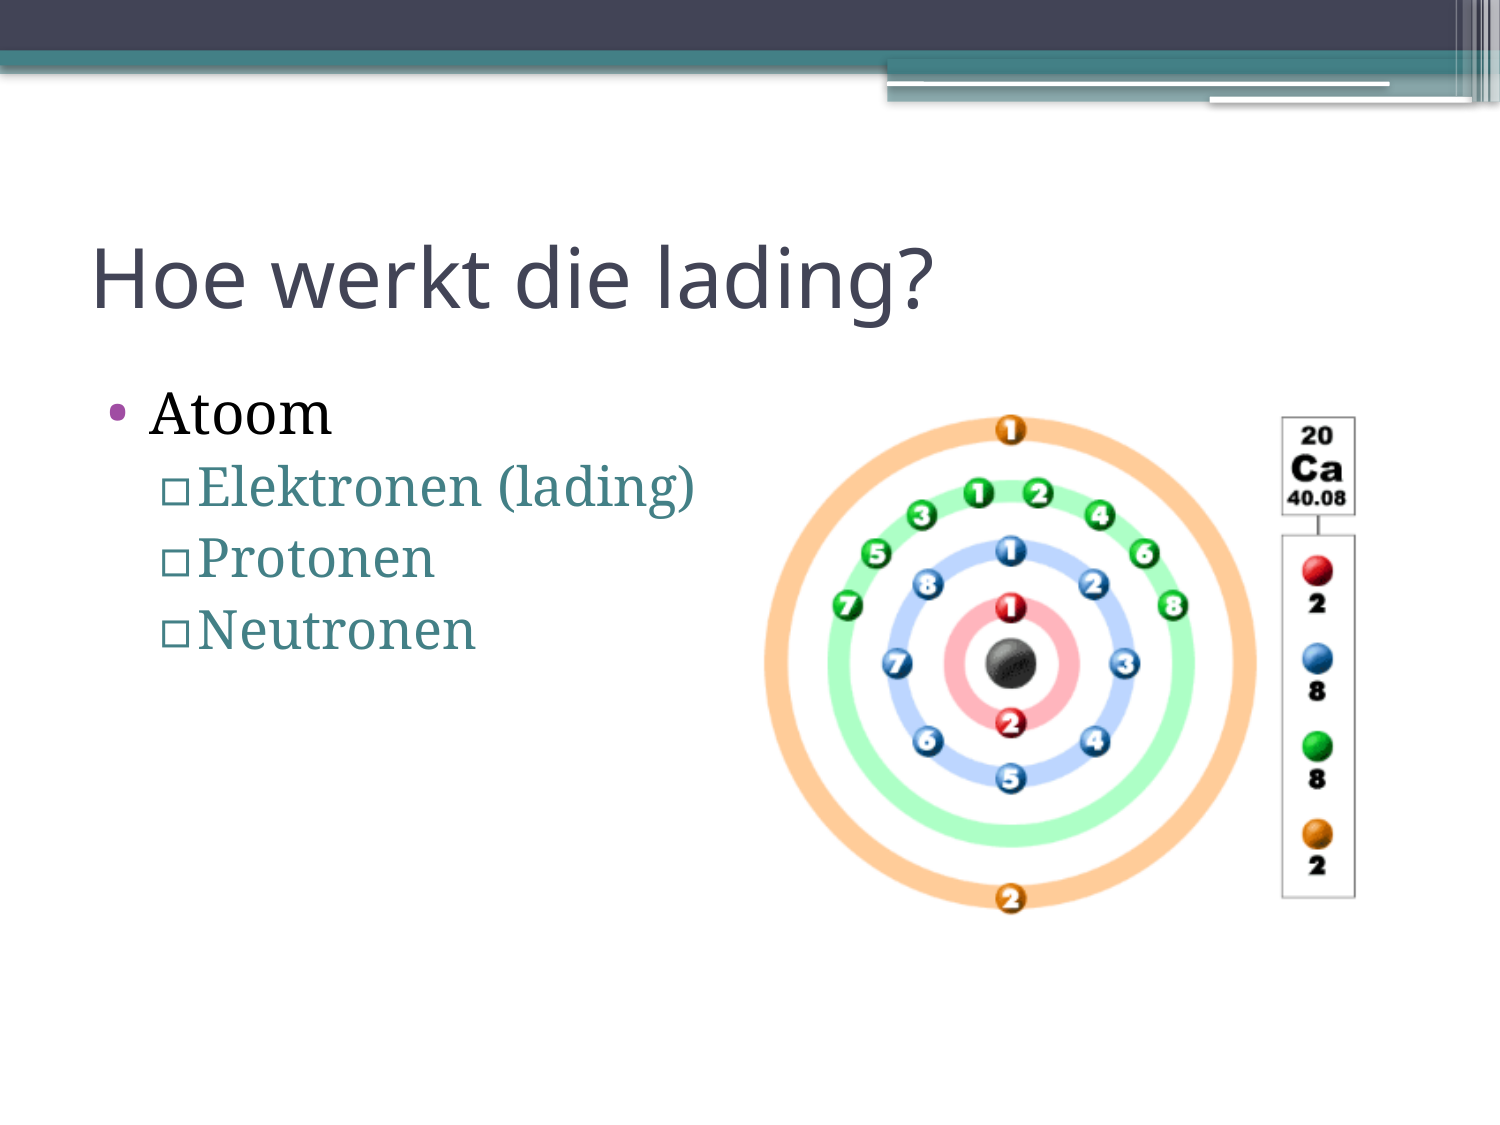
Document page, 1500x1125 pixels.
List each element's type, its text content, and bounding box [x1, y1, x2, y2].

title Hoe werkt die lading? [75, 187, 1425, 363]
picture [737, 408, 1402, 918]
list Atoom Elektronen (lading) Protonen Neutronen [75, 368, 1425, 1079]
